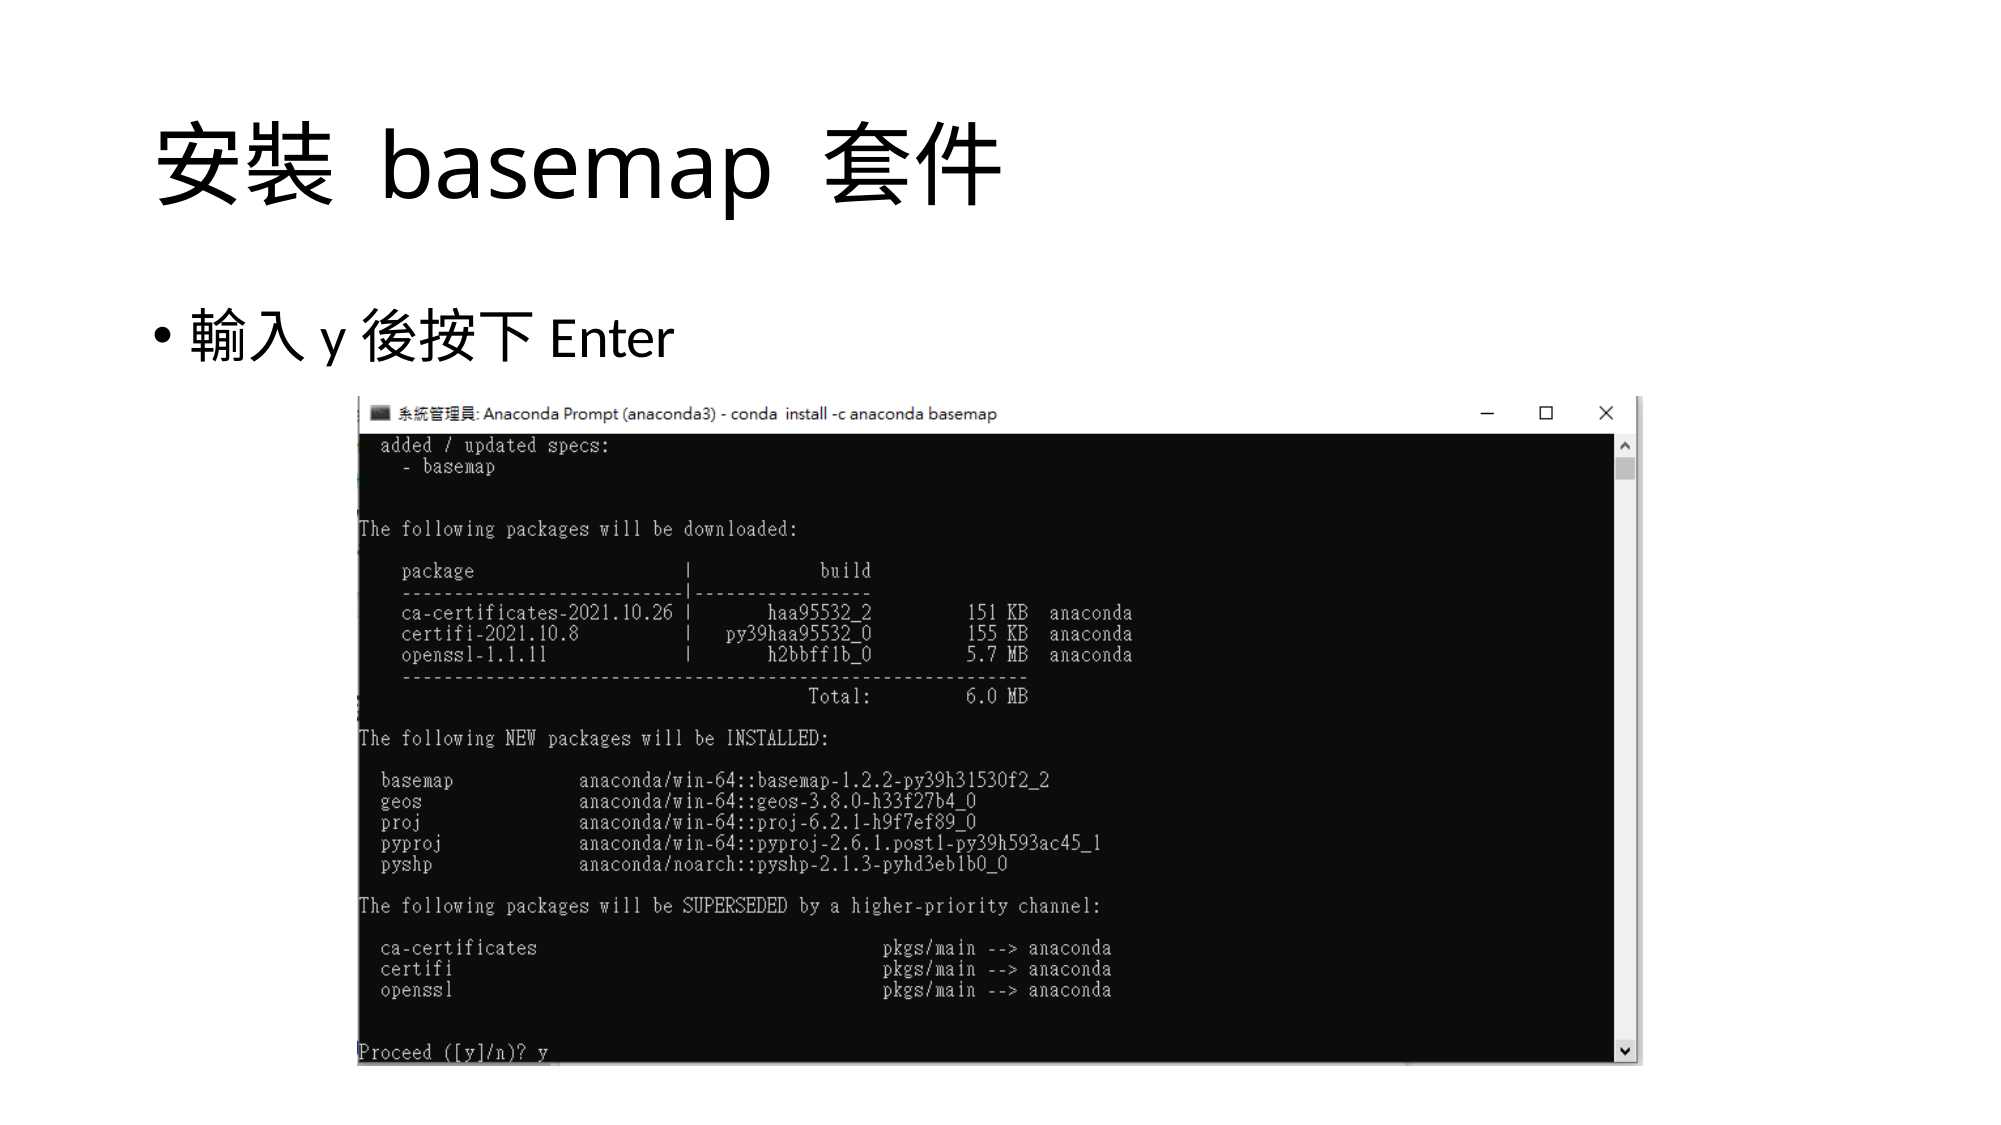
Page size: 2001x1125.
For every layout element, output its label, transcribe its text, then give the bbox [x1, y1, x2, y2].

title 安裝 basemap 套件 [137, 59, 1863, 278]
list 輸入y後按下Enter [137, 299, 1863, 1014]
picture [357, 396, 1643, 1066]
